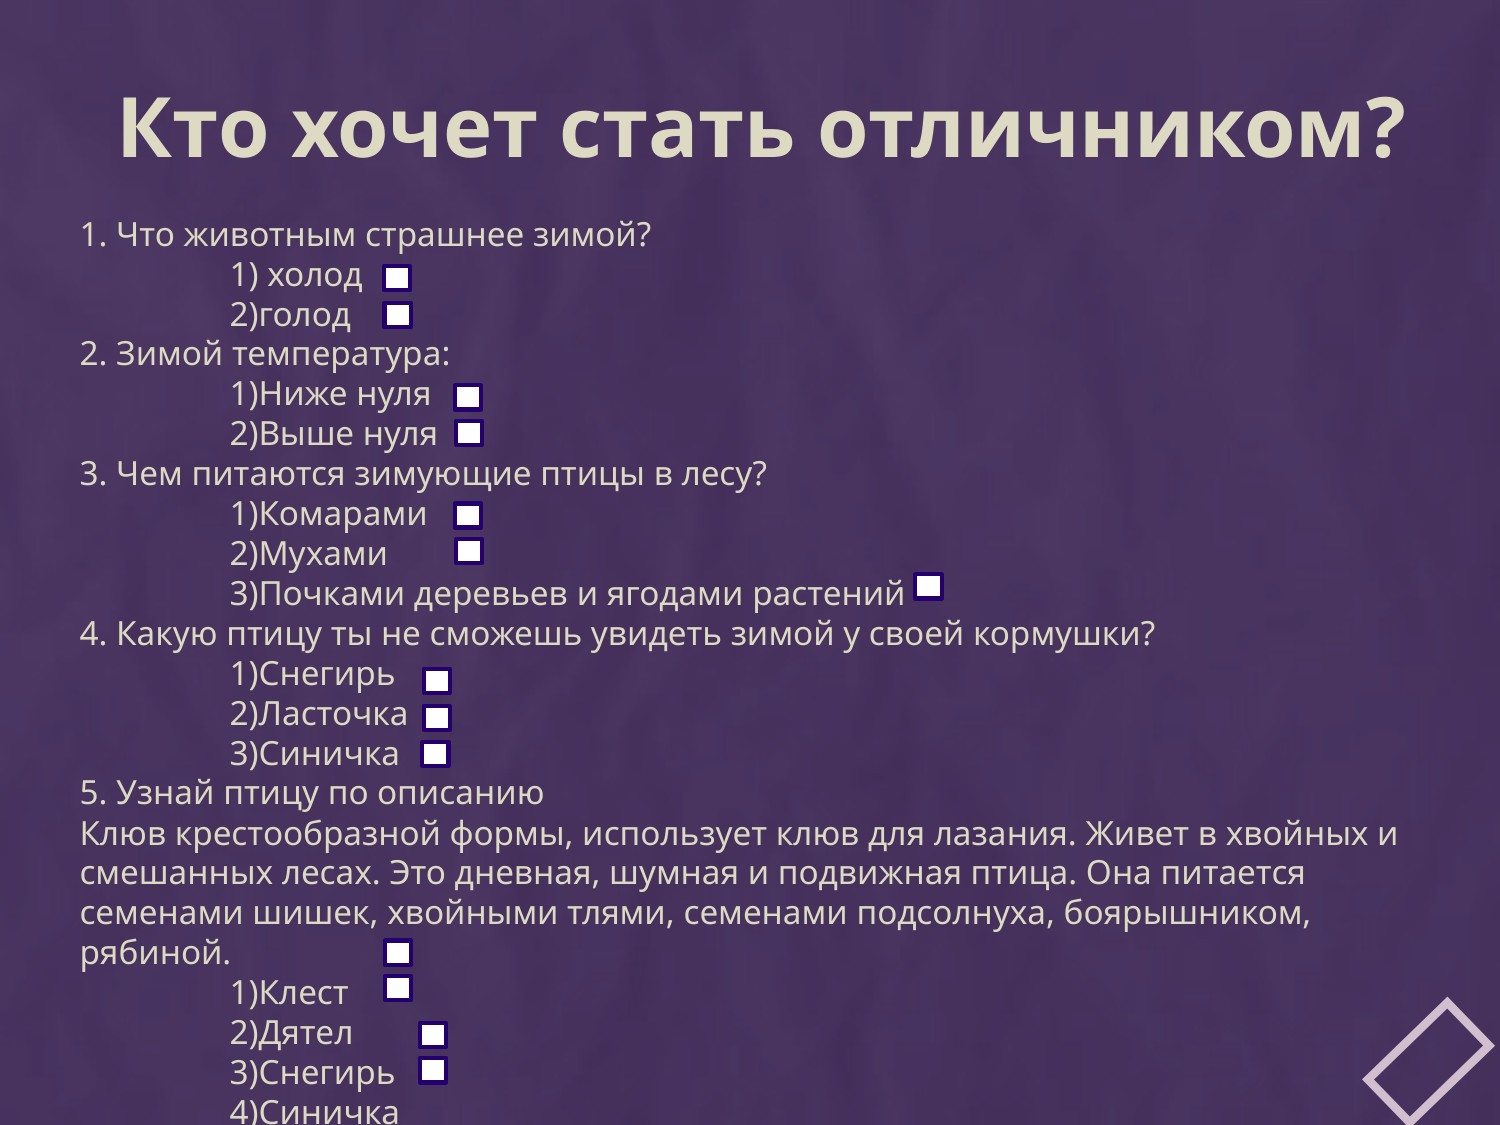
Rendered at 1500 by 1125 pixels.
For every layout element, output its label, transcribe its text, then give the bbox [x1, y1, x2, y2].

text_box [43, 182, 1391, 243]
text_box [418, 1056, 448, 1085]
text_box [382, 301, 413, 329]
text_box [453, 501, 483, 530]
text_box [453, 383, 483, 412]
text_box [383, 974, 413, 1002]
text_box [454, 537, 484, 565]
text_box [422, 667, 452, 695]
text_box [418, 1021, 448, 1049]
text_box [454, 419, 484, 447]
text_box [913, 572, 944, 601]
text_box Кто хочет стать отличником? [100, 66, 1424, 182]
text_box [422, 704, 452, 732]
text_box [420, 740, 451, 768]
text_box [382, 264, 412, 292]
text_box 1. Что животным страшнее зимой? 1) холод 2)голод 2. Зимой температура: 1)Ниже нуля 2)Выше нуля 3. Чем питаются зимующие птицы в лесу? 1)Комарами 2)Мухами 3)Почками деревьев и ягодами растений 4. Какую птицу ты не сможешь увидеть зимой у своей кормушки? 1)Снегирь 2)Ласточка 3)Синичка 5. Узнай птицу по описанию Клюв крестообразной формы, использует клюв для лазания. Живет в хвойных и смешанных лесах. Это дневная, шумная и подвижная птица. Она питается семенами шишек, хвойными тлями, семенами подсолнуха, боярышником, рябиной. 1)Клест 2)Дятел 3)Снегирь 4)Синичка [64, 205, 1471, 1125]
text_box [383, 938, 413, 967]
